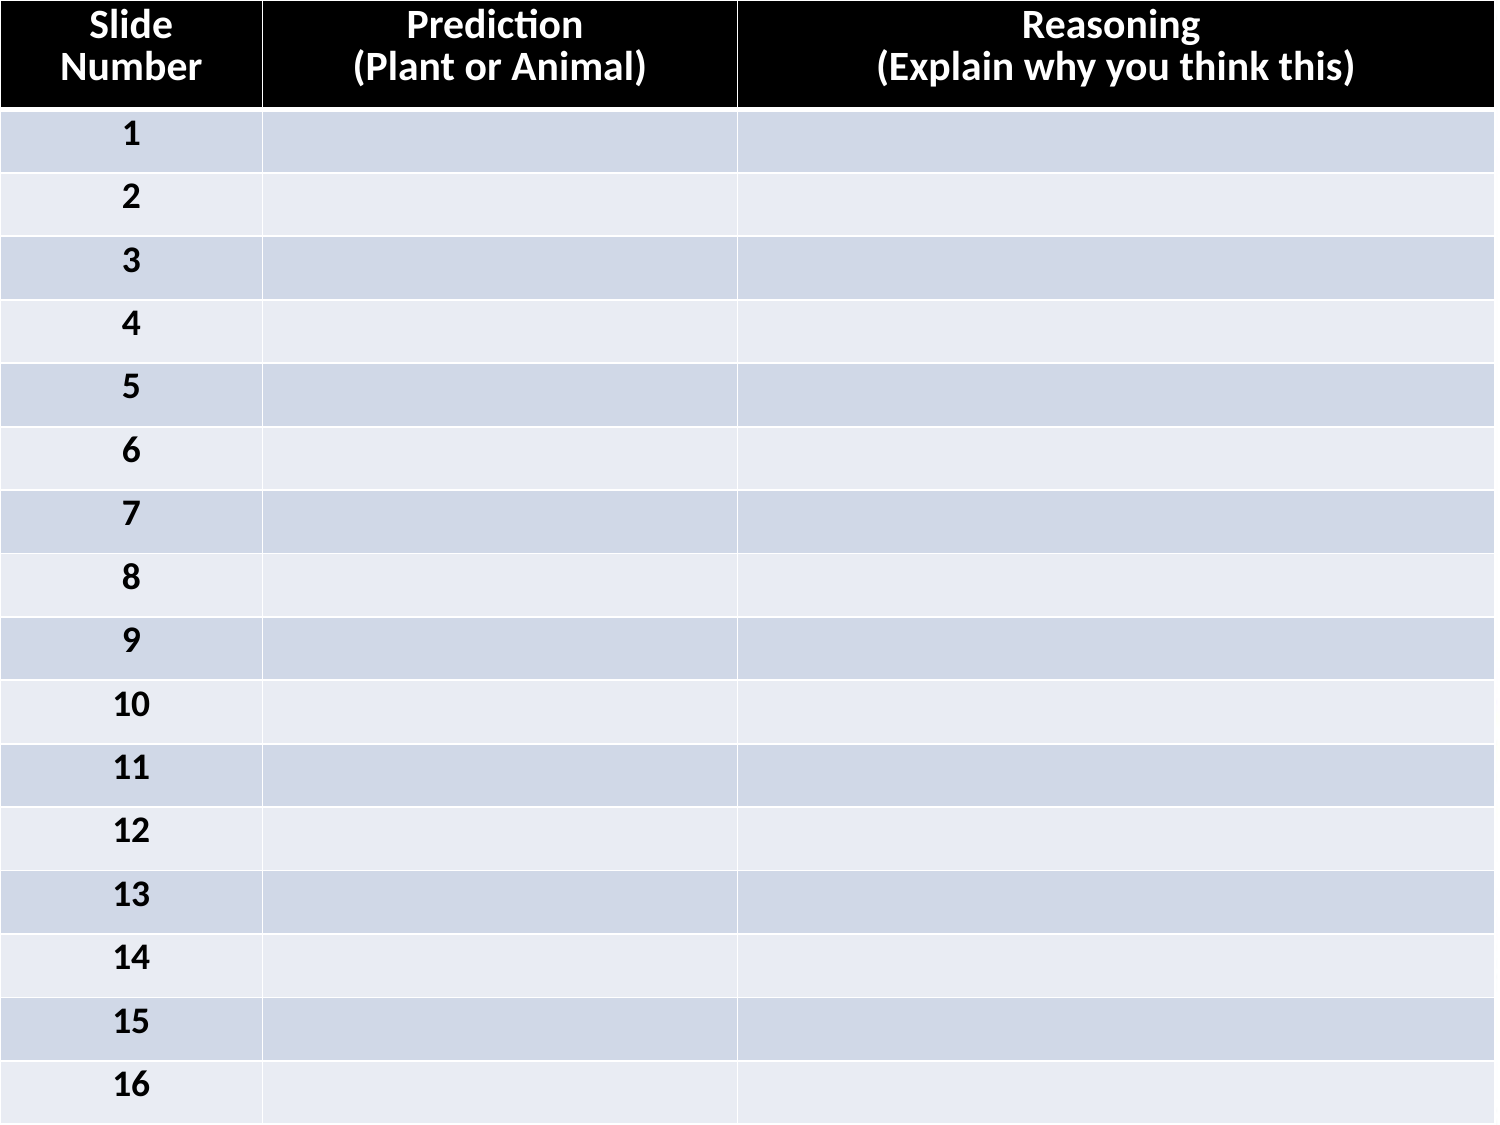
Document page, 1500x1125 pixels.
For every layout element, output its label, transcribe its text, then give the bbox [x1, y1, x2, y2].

table_cell [738, 808, 1494, 870]
table_cell [738, 301, 1494, 362]
table_cell [738, 1062, 1494, 1123]
table_cell 6 [1, 428, 262, 489]
table_cell 3 [1, 237, 262, 299]
table_cell 4 [1, 301, 262, 362]
table_cell [738, 935, 1494, 997]
table_cell [263, 935, 737, 997]
table_cell [263, 237, 737, 299]
table_cell [738, 174, 1494, 235]
table_cell 1 [1, 112, 262, 172]
table_cell 2 [1, 174, 262, 235]
table_cell [738, 618, 1494, 679]
table_cell [738, 428, 1494, 489]
table_cell 8 [1, 554, 262, 616]
table_cell 9 [1, 618, 262, 679]
table_cell [738, 554, 1494, 616]
table_cell 16 [1, 1062, 262, 1123]
table_cell [263, 428, 737, 489]
table_cell [263, 112, 737, 172]
table_cell [263, 301, 737, 362]
table_cell 12 [1, 808, 262, 870]
table_cell [263, 491, 737, 553]
table_cell [738, 871, 1494, 933]
table_cell [263, 618, 737, 679]
table_cell [738, 364, 1494, 426]
table_cell [263, 554, 737, 616]
table_cell [263, 808, 737, 870]
table_cell [263, 681, 737, 743]
table_cell [738, 998, 1494, 1060]
table_cell [738, 491, 1494, 553]
table_cell 15 [1, 998, 262, 1060]
table_cell 7 [1, 491, 262, 553]
table_header Slide Number [1, 1, 262, 107]
table_cell 5 [1, 364, 262, 426]
table_cell [738, 237, 1494, 299]
table_cell 10 [1, 681, 262, 743]
table_cell [263, 998, 737, 1060]
table_cell 14 [1, 935, 262, 997]
table_cell 13 [1, 871, 262, 933]
table_cell [738, 745, 1494, 806]
table_cell [263, 745, 737, 806]
table_cell [738, 681, 1494, 743]
table_cell [263, 1062, 737, 1123]
table_cell 11 [1, 745, 262, 806]
table_cell [738, 112, 1494, 172]
table_cell [263, 174, 737, 235]
picture [1496, 0, 1500, 1125]
table_header Reasoning (Explain why you think this) [738, 1, 1494, 107]
table_cell [263, 871, 737, 933]
table_cell [263, 364, 737, 426]
table_header Prediction (Plant or Animal) [263, 1, 737, 107]
